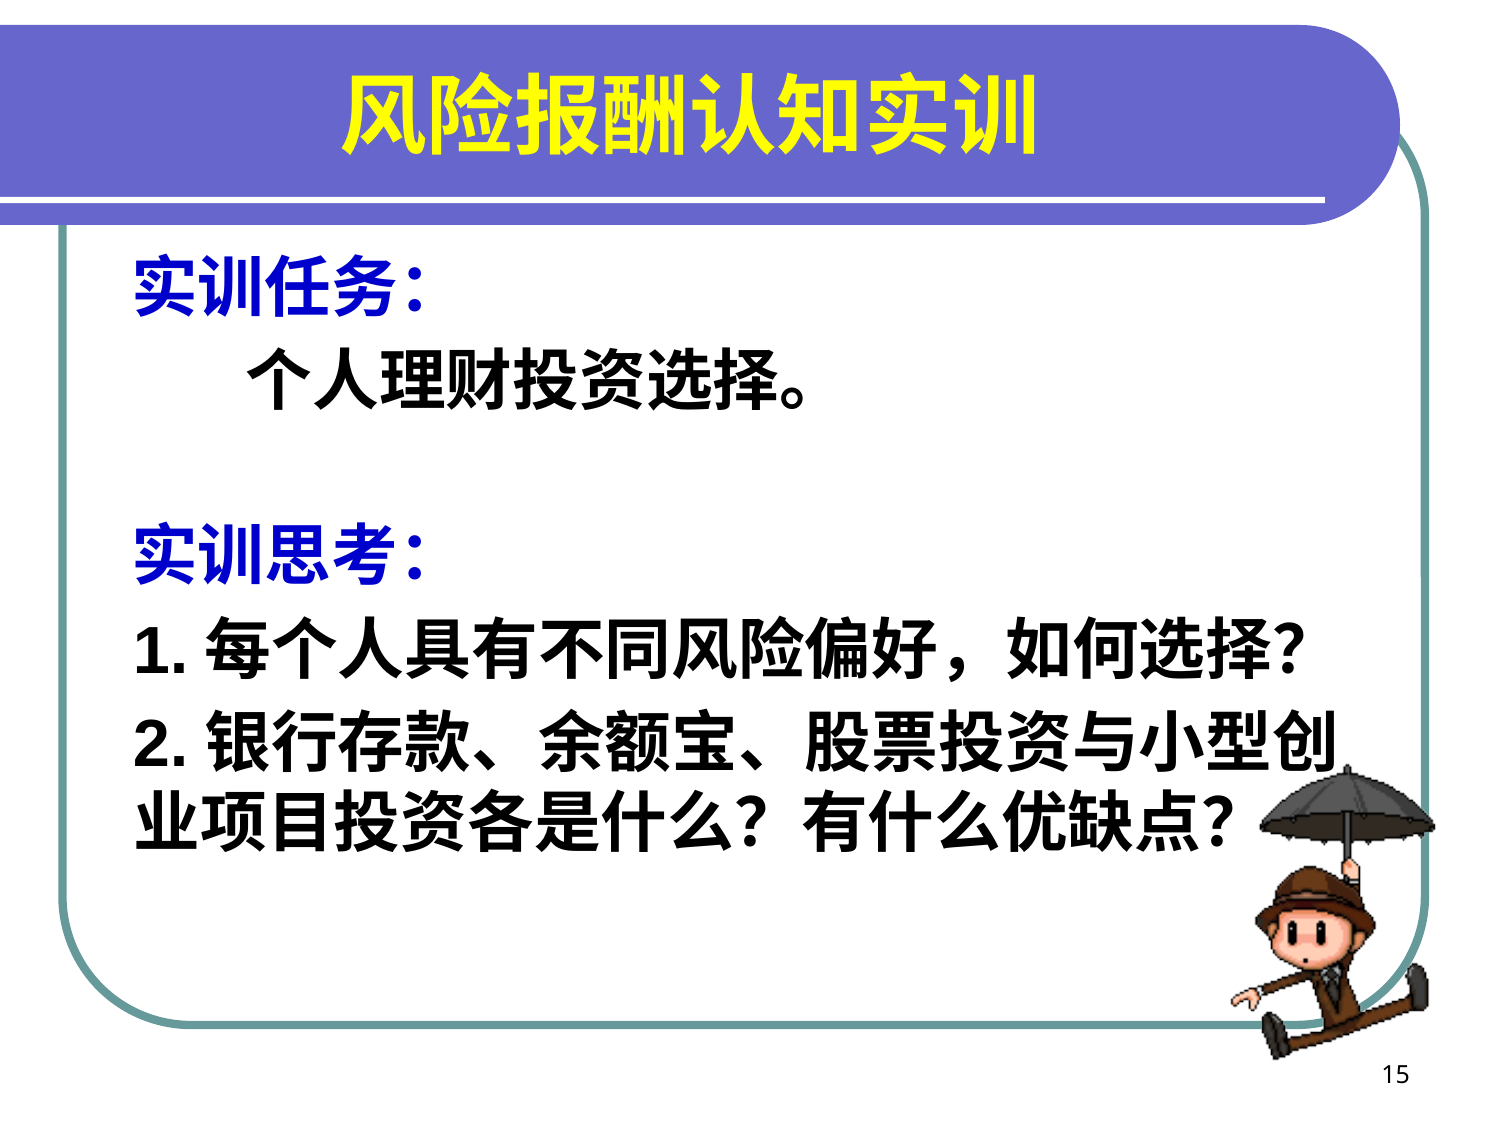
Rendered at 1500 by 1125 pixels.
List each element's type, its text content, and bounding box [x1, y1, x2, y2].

slide_number 15 [1074, 1024, 1426, 1101]
title 风险报酬认知实训 [31, 37, 1348, 188]
picture [1173, 749, 1500, 1074]
list 实训任务： 个人理财投资选择。 实训思考： 1.每个人具有不同风险偏好，如何选择？ 2.银行存款、余额宝、股票投资与小型创业项目投资各是什么？有什么优缺点？ [62, 237, 1388, 976]
